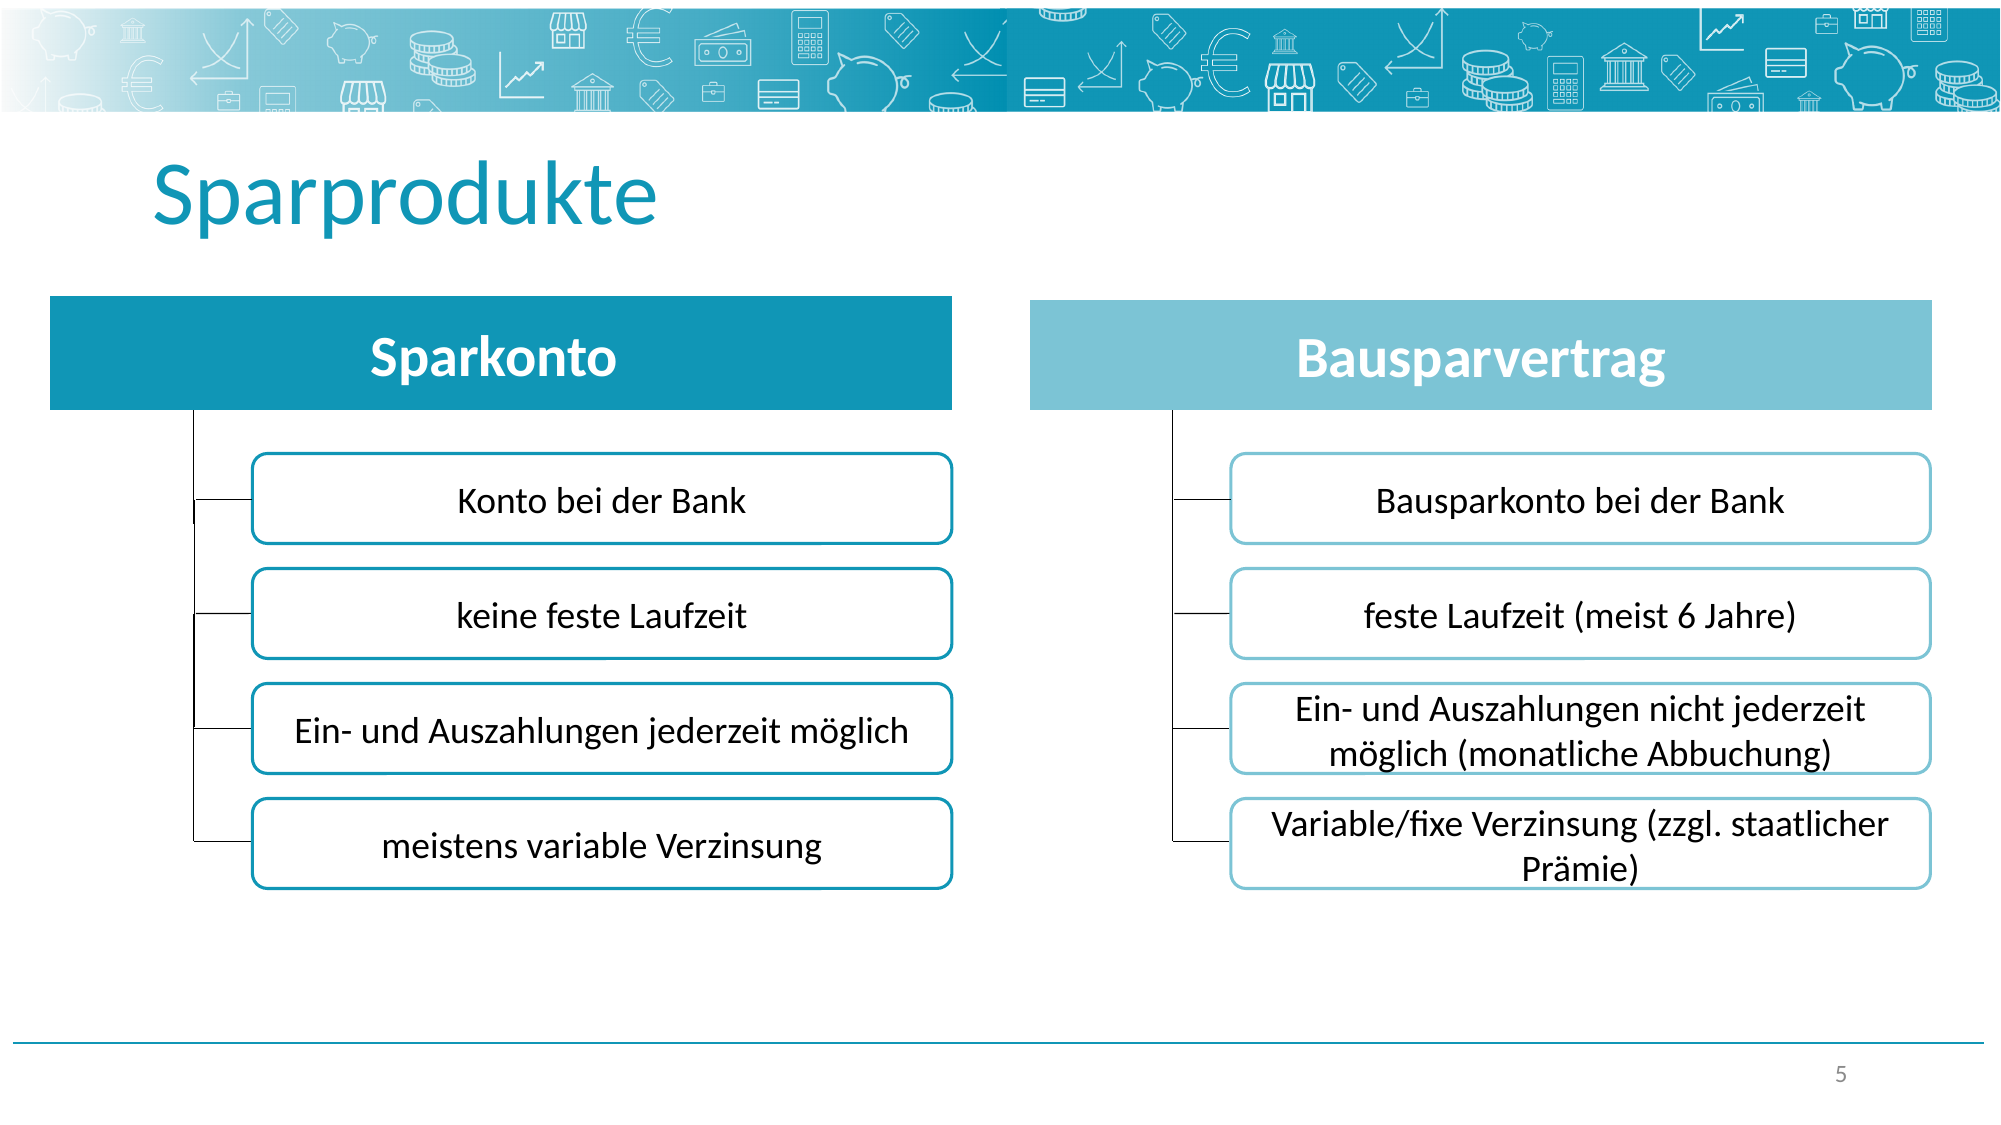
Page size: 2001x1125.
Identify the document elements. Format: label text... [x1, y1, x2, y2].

picture [970, 99, 974, 109]
title Sparprodukte [137, 111, 1863, 278]
picture [1006, 8, 2001, 112]
picture [1, 8, 964, 112]
slide_number 5 [1412, 1042, 1863, 1103]
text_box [51, 297, 952, 889]
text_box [1032, 301, 1931, 889]
